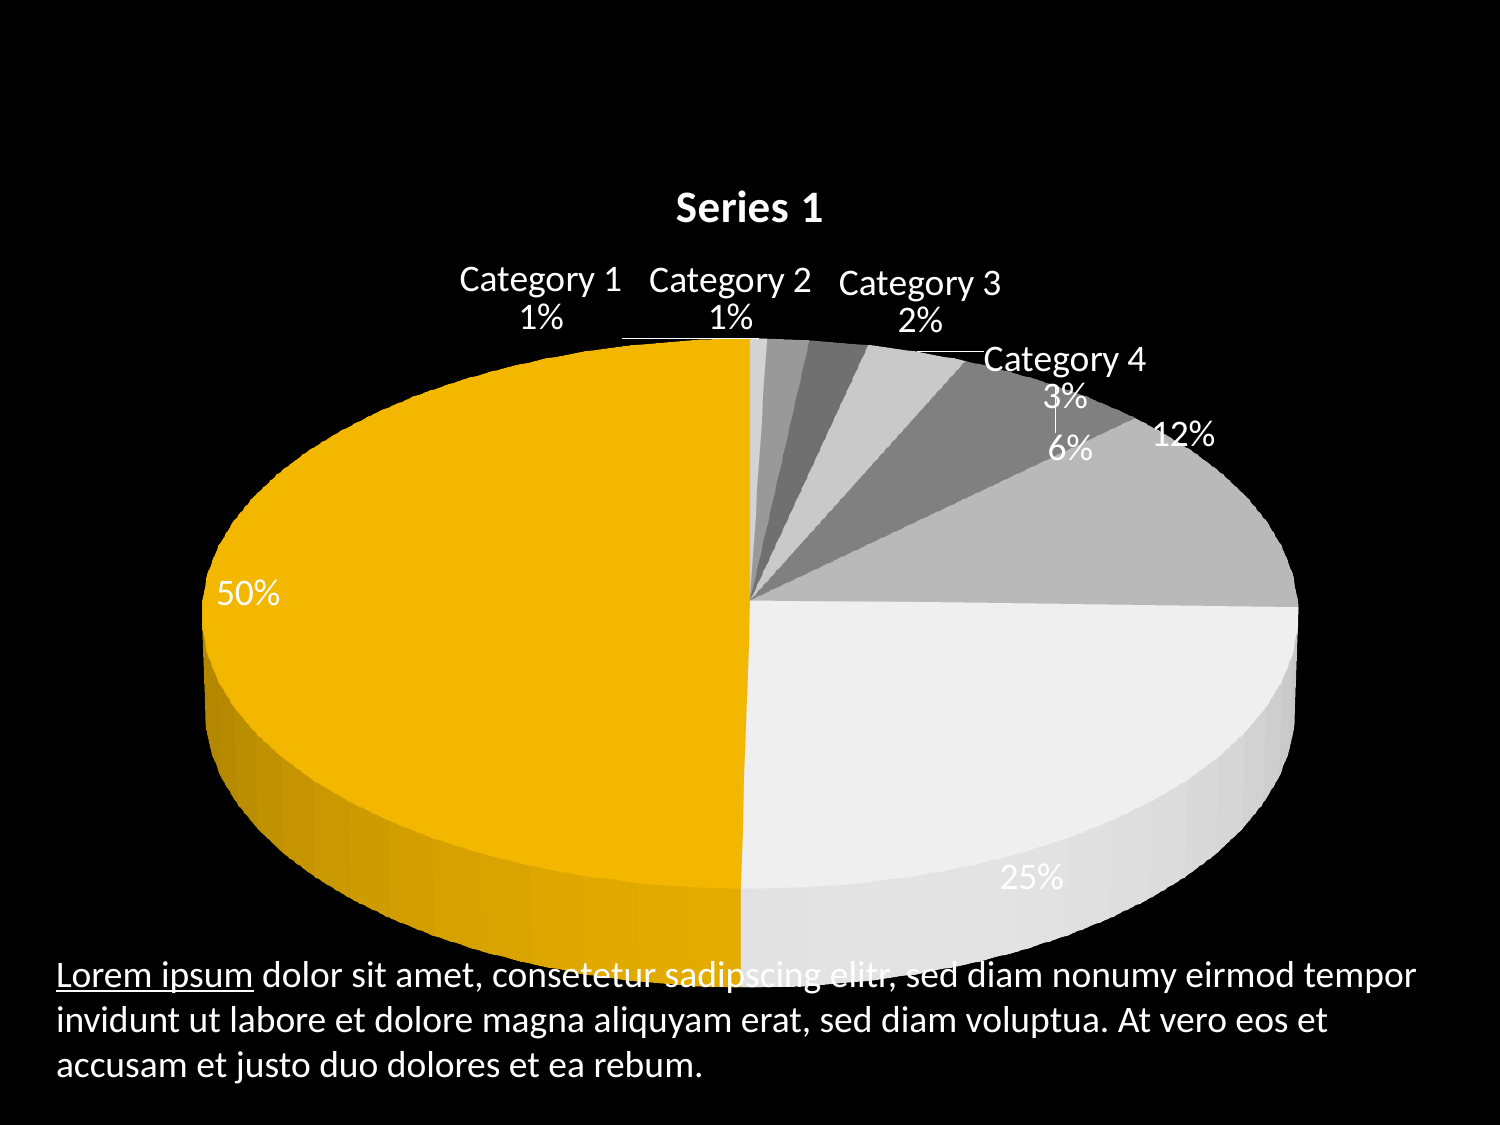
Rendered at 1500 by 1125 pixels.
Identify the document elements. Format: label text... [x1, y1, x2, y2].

chart [74, 148, 1426, 1006]
text_box Lorem ipsum dolor sit amet, consetetur sadipscing elitr, sed diam nonumy eirmod tempor invidunt ut labore et dolore magna aliquyam erat, sed diam voluptua. At vero eos et accusam et justo duo dolores et ea rebum. [41, 942, 1459, 1093]
